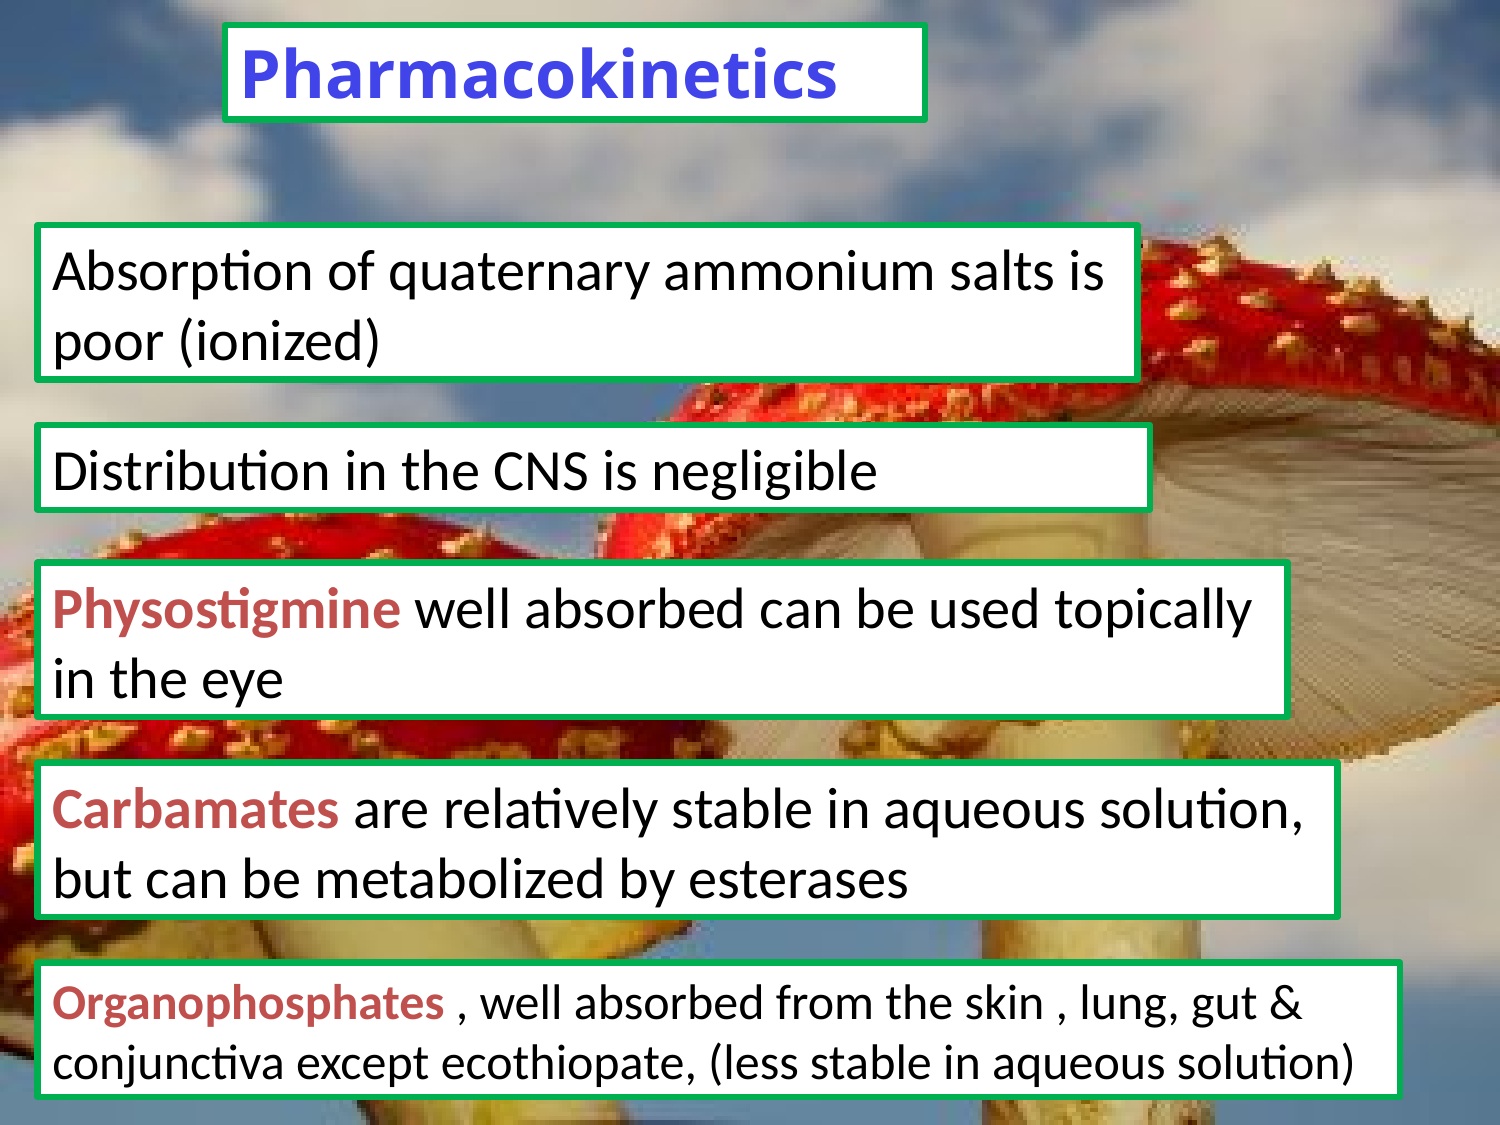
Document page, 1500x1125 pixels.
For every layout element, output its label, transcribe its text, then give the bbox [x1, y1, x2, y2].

text_box Pharmacokinetics [225, 24, 925, 120]
text_box Carbamates are relatively stable in aqueous solution, but can be metabolized by esterases [37, 762, 1338, 918]
text_box Absorption of quaternary ammonium salts is poor (ionized) [37, 224, 1138, 380]
picture [0, 0, 1500, 1125]
text_box Distribution in the CNS is negligible [37, 425, 1150, 510]
text_box Organophosphates , well absorbed from the skin , lung, gut & conjunctiva except ecothiopate, (less stable in aqueous solution) [37, 962, 1400, 1098]
text_box Physostigmine well absorbed can be used topically in the eye [37, 562, 1288, 718]
